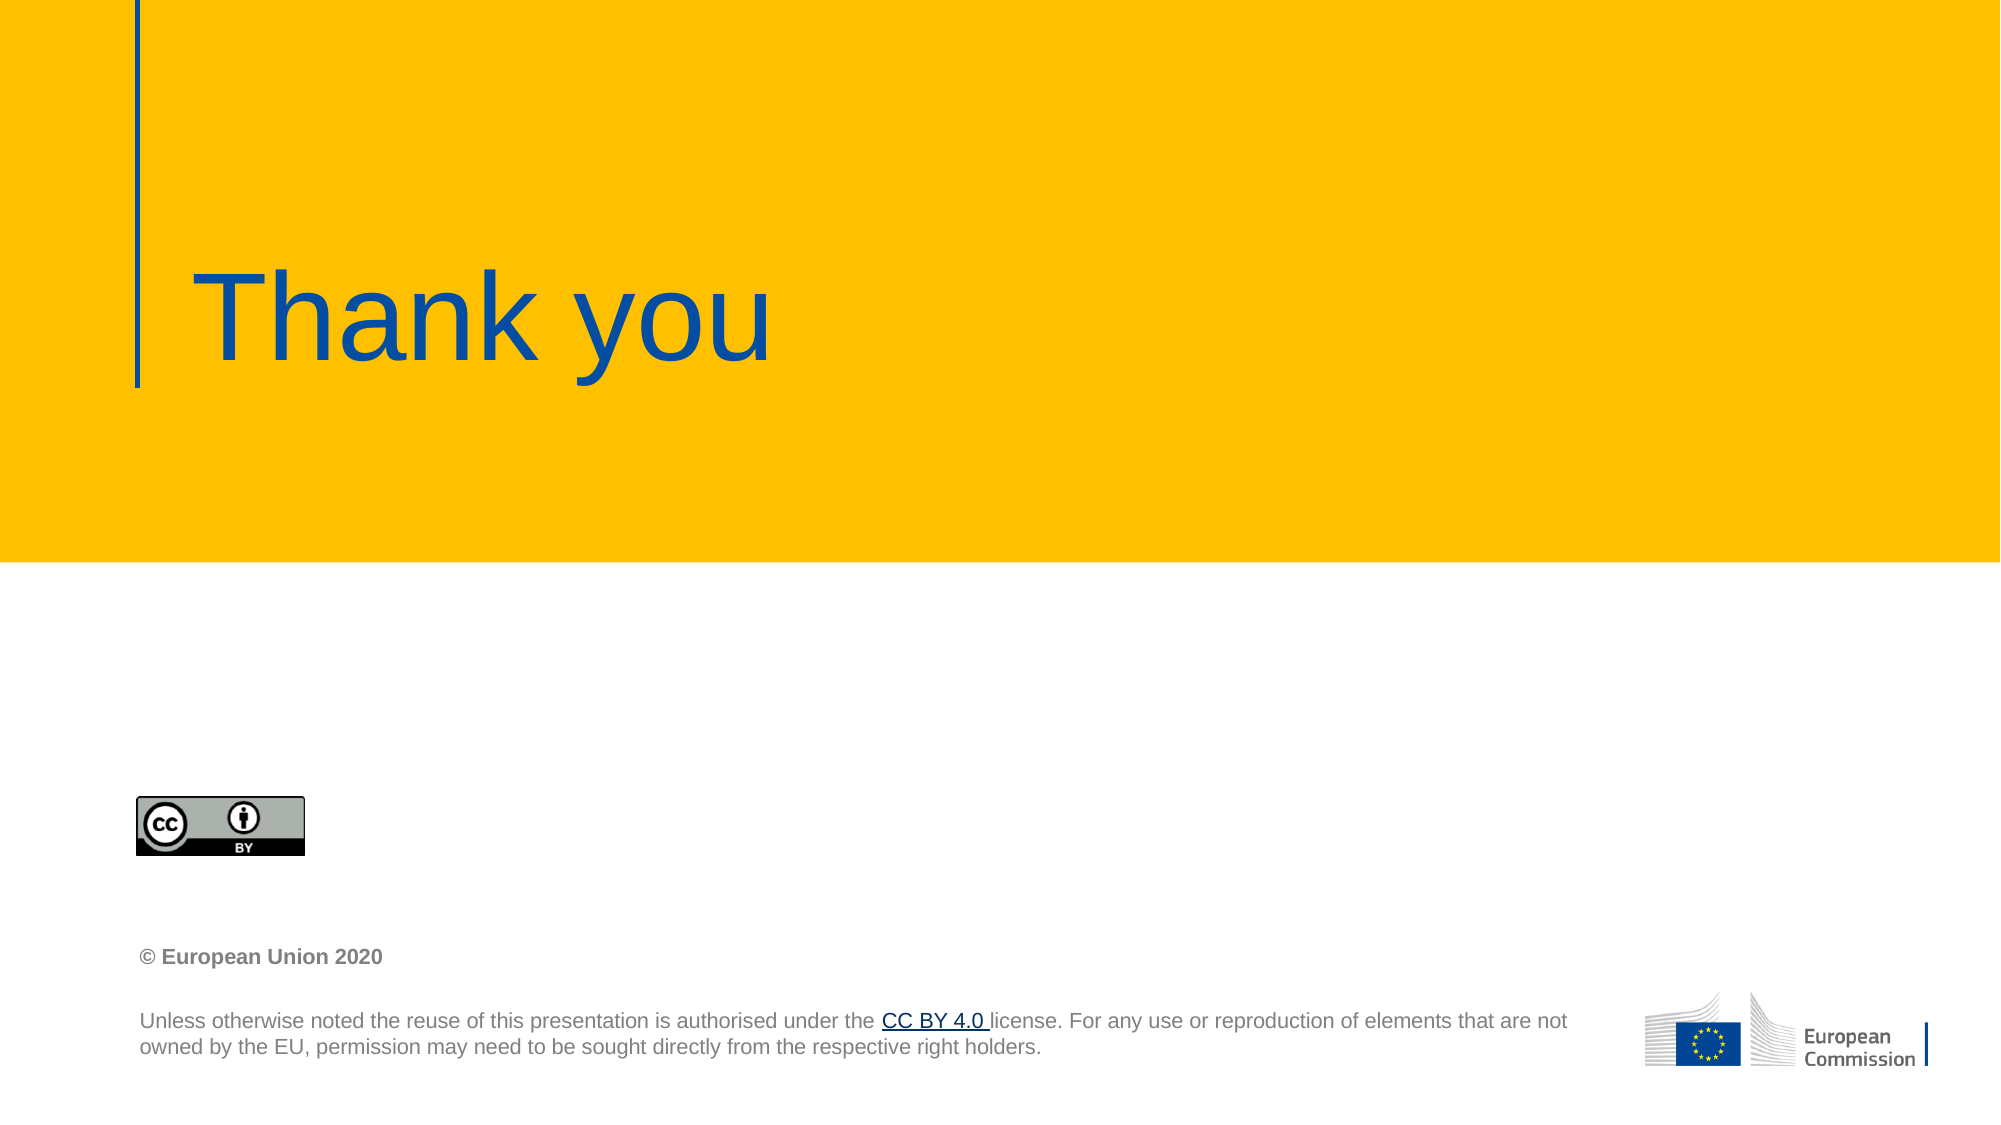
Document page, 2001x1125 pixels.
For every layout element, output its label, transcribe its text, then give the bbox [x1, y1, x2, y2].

subtitle © European Union 2020 Unless otherwise noted the reuse of this presentation is authorised under the CC BY 4.0 license. For any use or reproduction of elements that are not owned by the EU, permission may need to be sought directly from the respective right holders. [124, 762, 1592, 1067]
title Thank you [176, 184, 1843, 388]
picture [136, 796, 305, 856]
picture [1645, 991, 1928, 1066]
